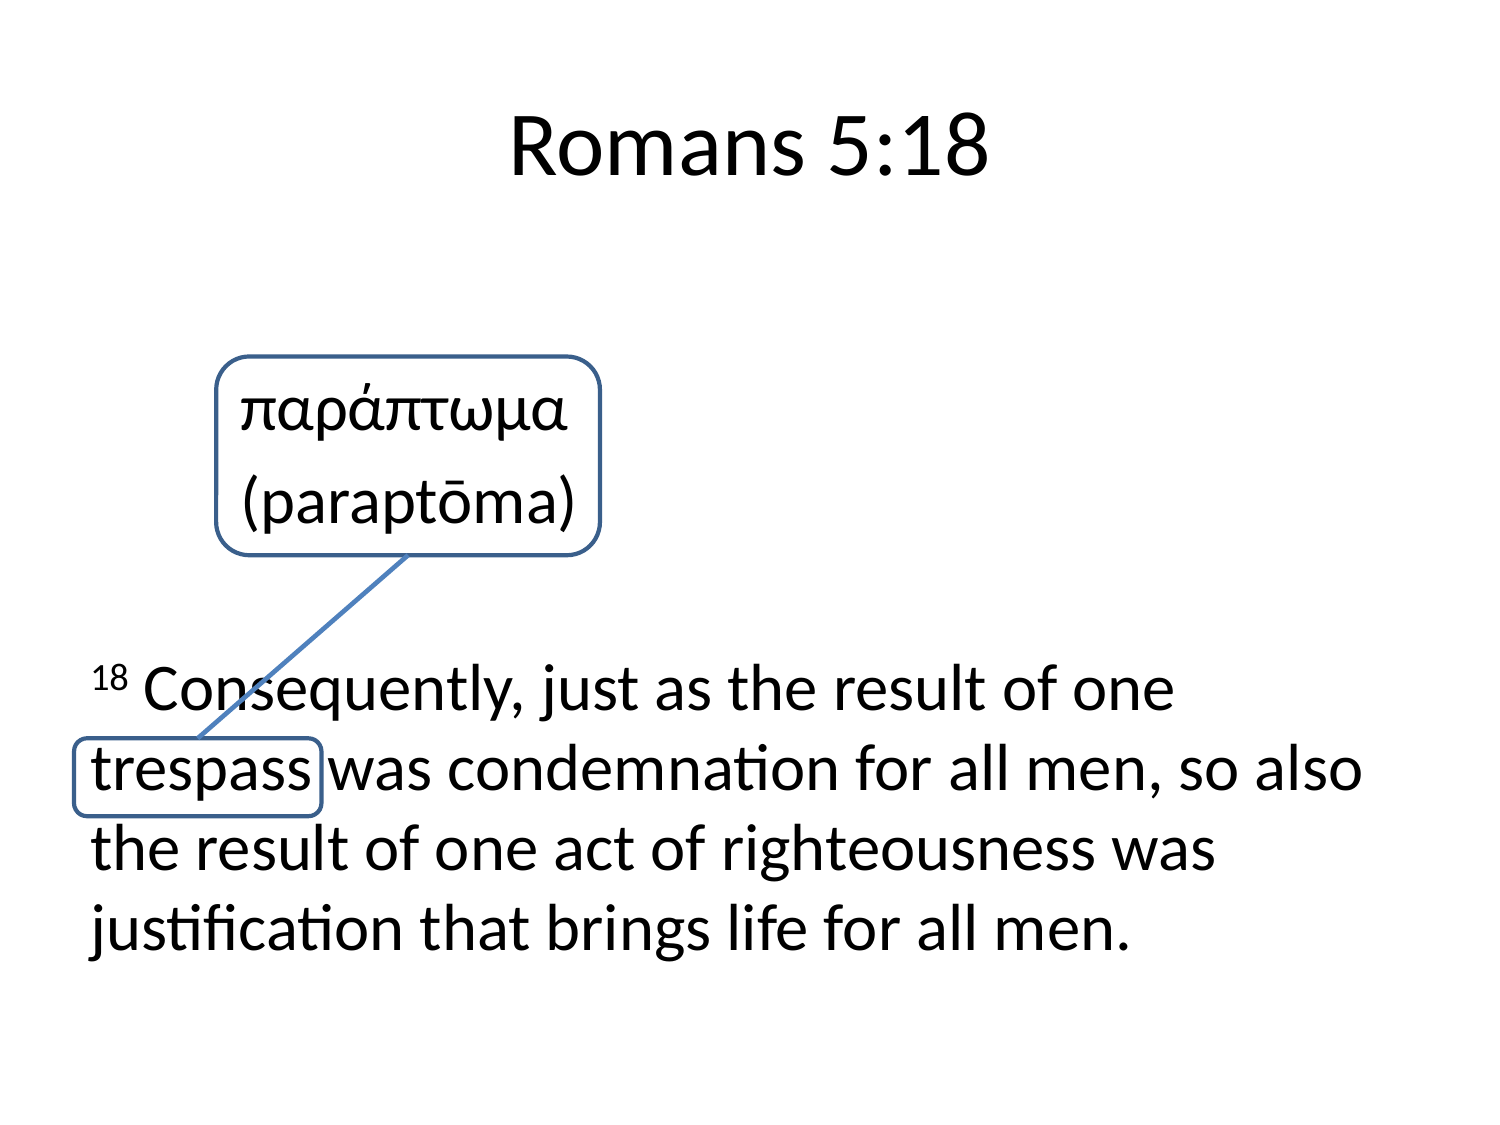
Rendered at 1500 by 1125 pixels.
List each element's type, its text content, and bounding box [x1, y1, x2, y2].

text_box [71, 736, 324, 819]
text_box [214, 354, 603, 558]
title Romans 5:18 [75, 45, 1425, 233]
list παράπτωμα (paraptōma) 18 Consequently, just as the result of one trespass was condemnation for all men, so also the result of one act of righteousness was justification that brings life for all men. [75, 262, 1425, 1005]
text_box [197, 554, 409, 739]
